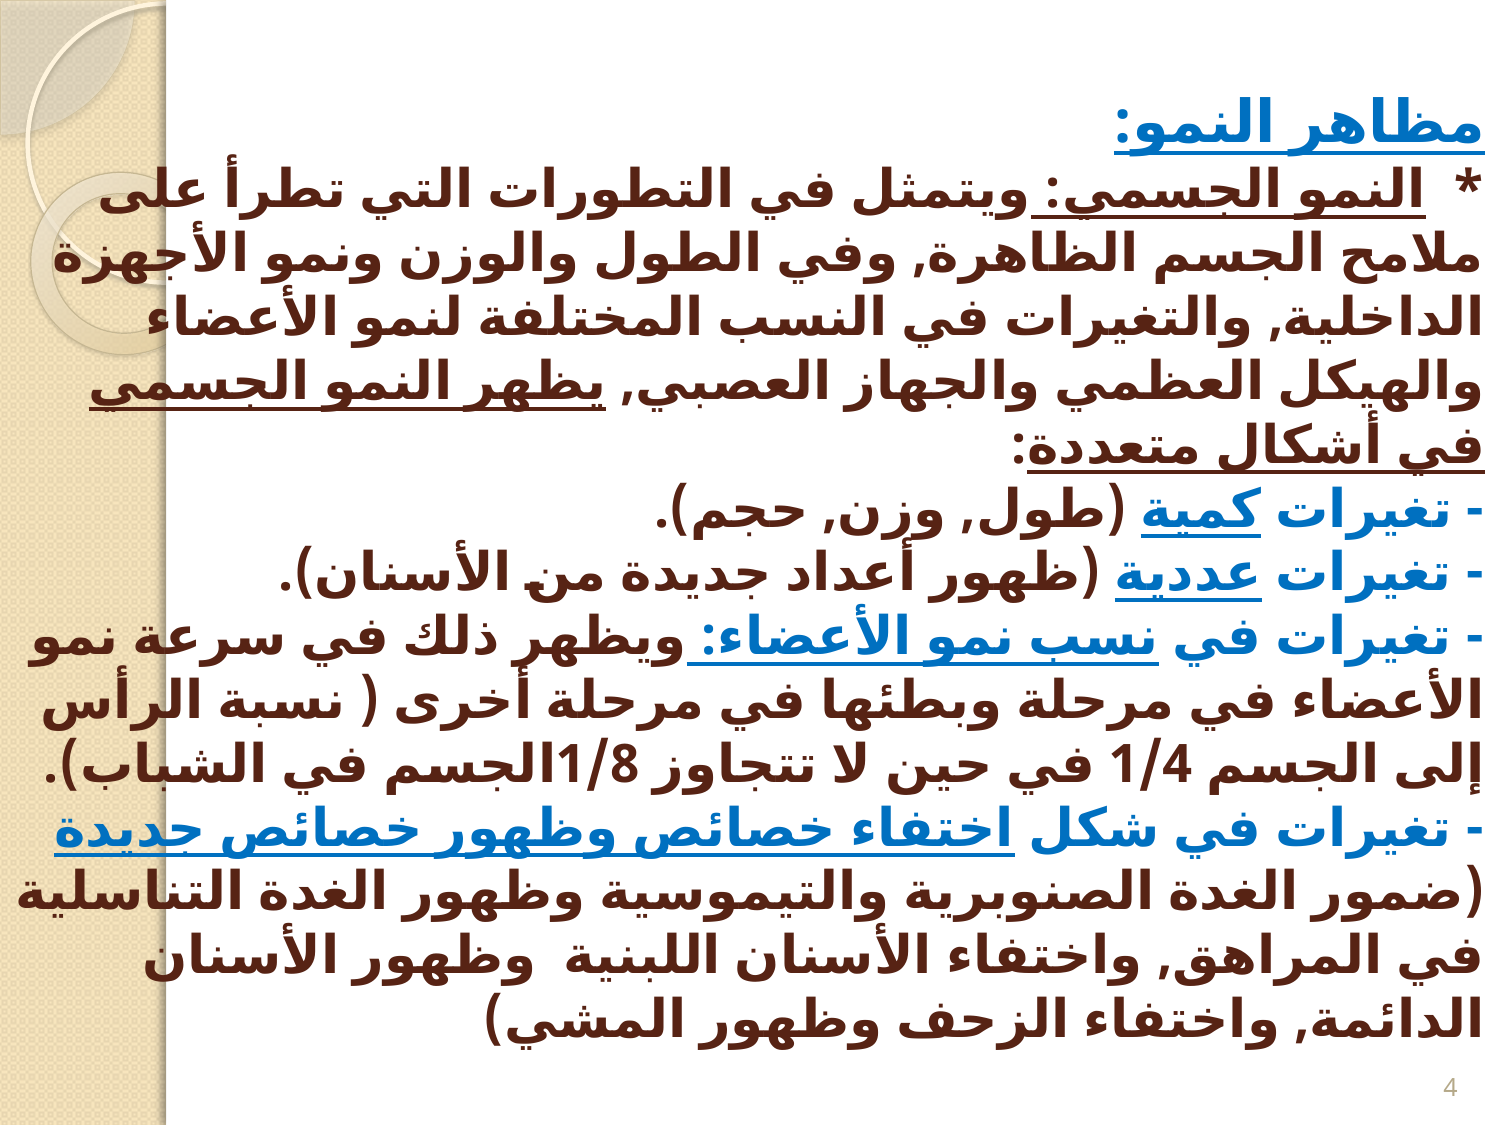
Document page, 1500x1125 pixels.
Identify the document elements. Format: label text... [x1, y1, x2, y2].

footer [937, 1034, 1413, 1113]
title مظاهر النمو: * النمو الجسمي: ويتمثل في التطورات التي تطرأ على ملامح الجسم الظاهرة, وفي الطول والوزن ونمو الأجهزة الداخلية, والتغيرات في النسب المختلفة لنمو الأعضاء والهيكل العظمي والجهاز العصبي, يظهر النمو الجسمي في أشكال متعددة: - تغيرات كمية (طول, وزن, حجم). - تغيرات عددية (ظهور أعداد جديدة من الأسنان). - تغيرات في نسب نمو الأعضاء: ويظهر ذلك في سرعة نمو الأعضاء في مرحلة وبطئها في مرحلة أخرى ( نسبة الرأس إلى الجسم 1/4 في حين لا تتجاوز 1/8الجسم في الشباب). - تغيرات في شكل اختفاء خصائص وظهور خصائص جديدة (ضمور الغدة الصنوبرية والتيموسية وظهور الغدة التناسلية في المراهق, واختفاء الأسنان اللبنية وظهور الأسنان الدائمة, واختفاء الزحف وظهور المشي) [0, 0, 1500, 1125]
slide_number 4 [1413, 1034, 1488, 1113]
